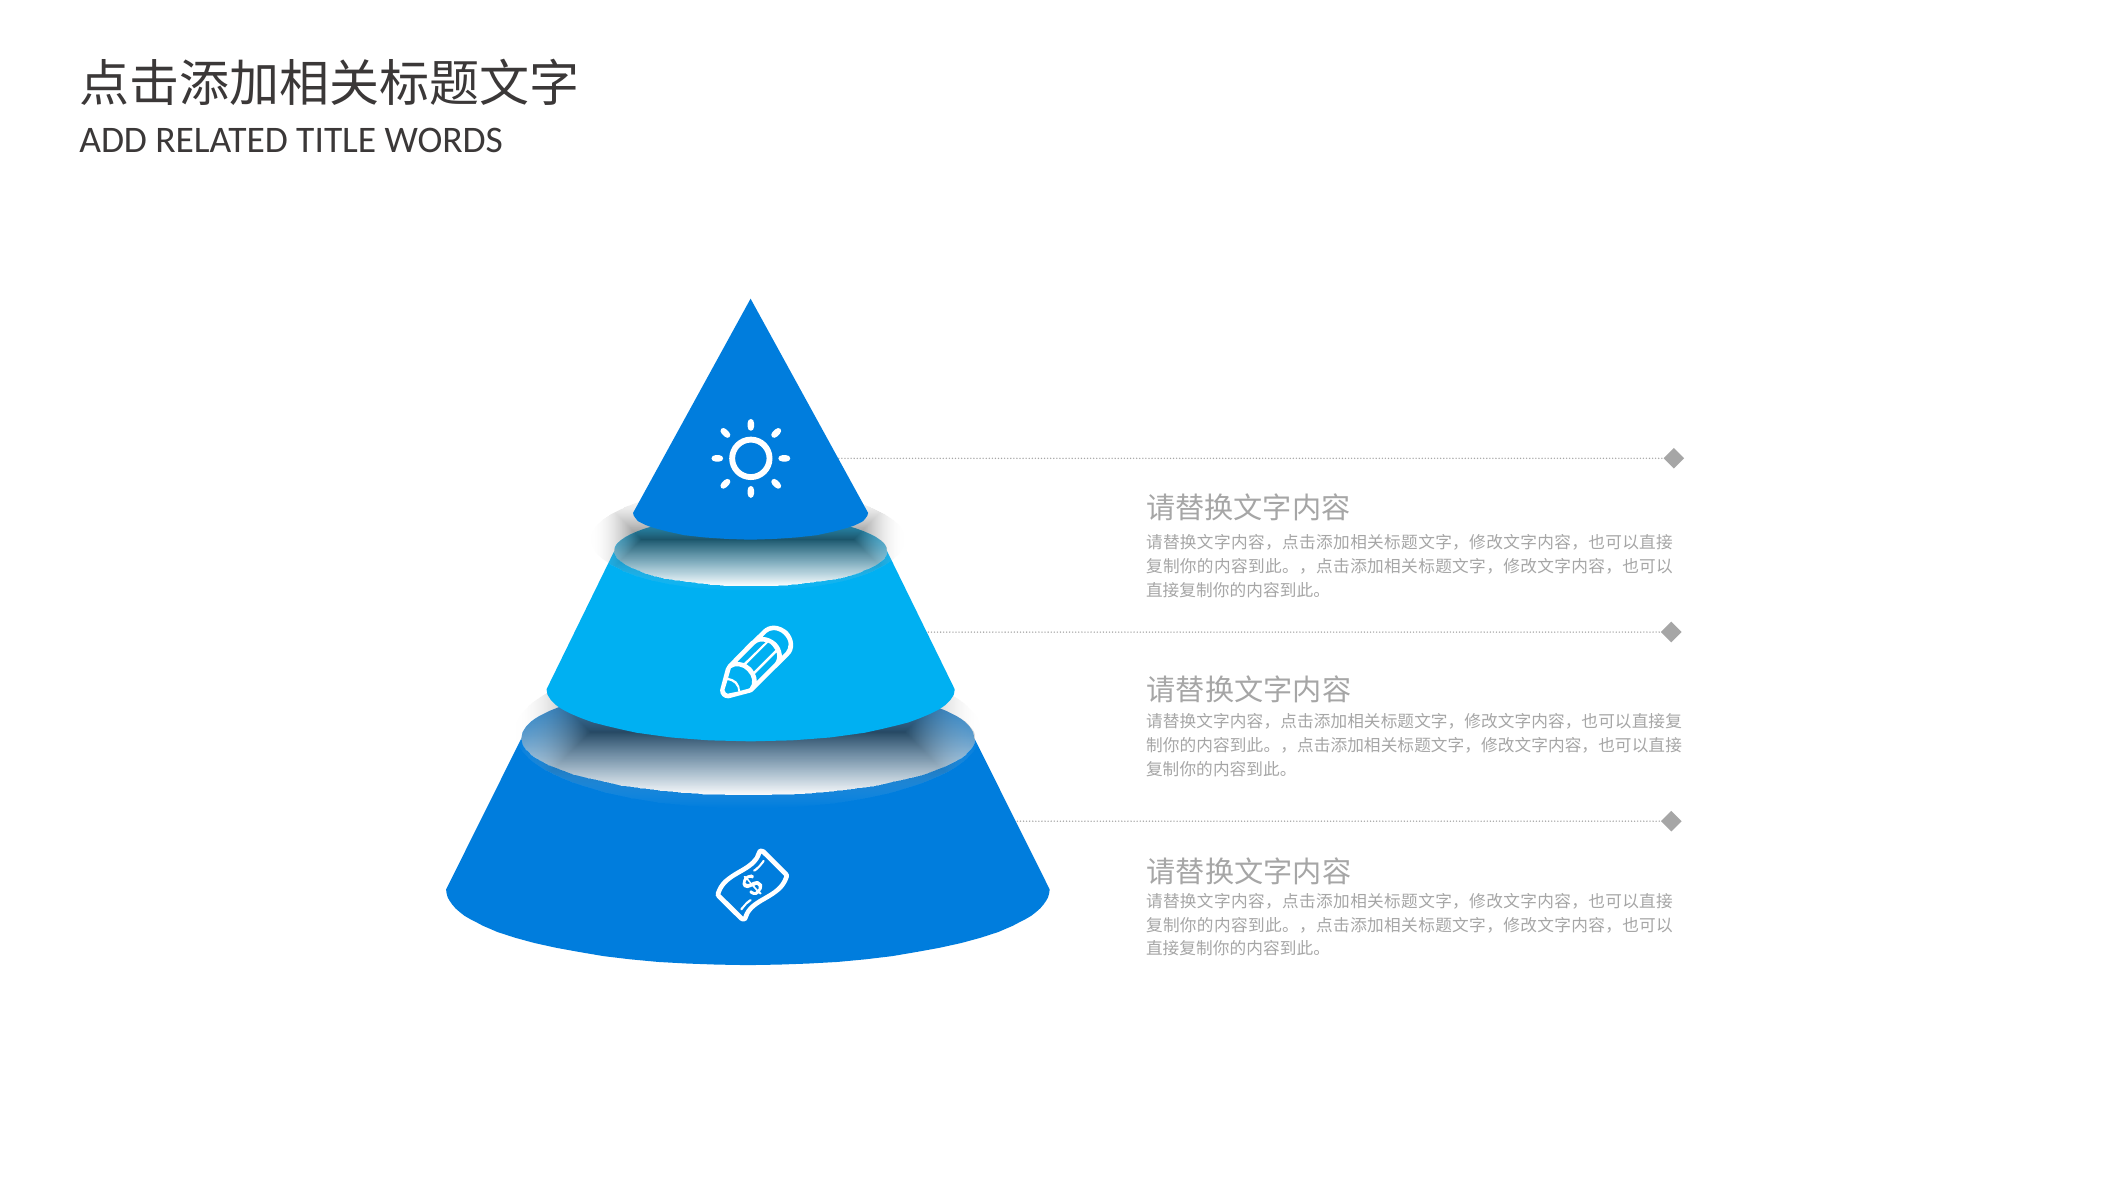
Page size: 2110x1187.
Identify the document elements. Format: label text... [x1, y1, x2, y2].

text_box 点击添加相关标题文字 [63, 43, 596, 120]
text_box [715, 848, 790, 922]
text_box ADD RELATED TITLE WORDS [63, 107, 520, 169]
text_box 请替换文字内容 [1146, 846, 1352, 889]
text_box 请替换文字内容，点击添加相关标题文字，修改文字内容，也可以直接复制你的内容到此。，点击添加相关标题文字，修改文字内容，也可以直接复制你的内容到此。 [1146, 886, 1674, 959]
text_box [646, 298, 838, 488]
text_box [771, 428, 782, 438]
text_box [546, 488, 955, 742]
text_box [747, 418, 755, 431]
text_box [711, 455, 724, 462]
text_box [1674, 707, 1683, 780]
text_box [729, 436, 773, 480]
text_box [747, 458, 1674, 822]
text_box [446, 655, 1050, 966]
text_box [720, 478, 731, 488]
text_box [720, 428, 731, 438]
